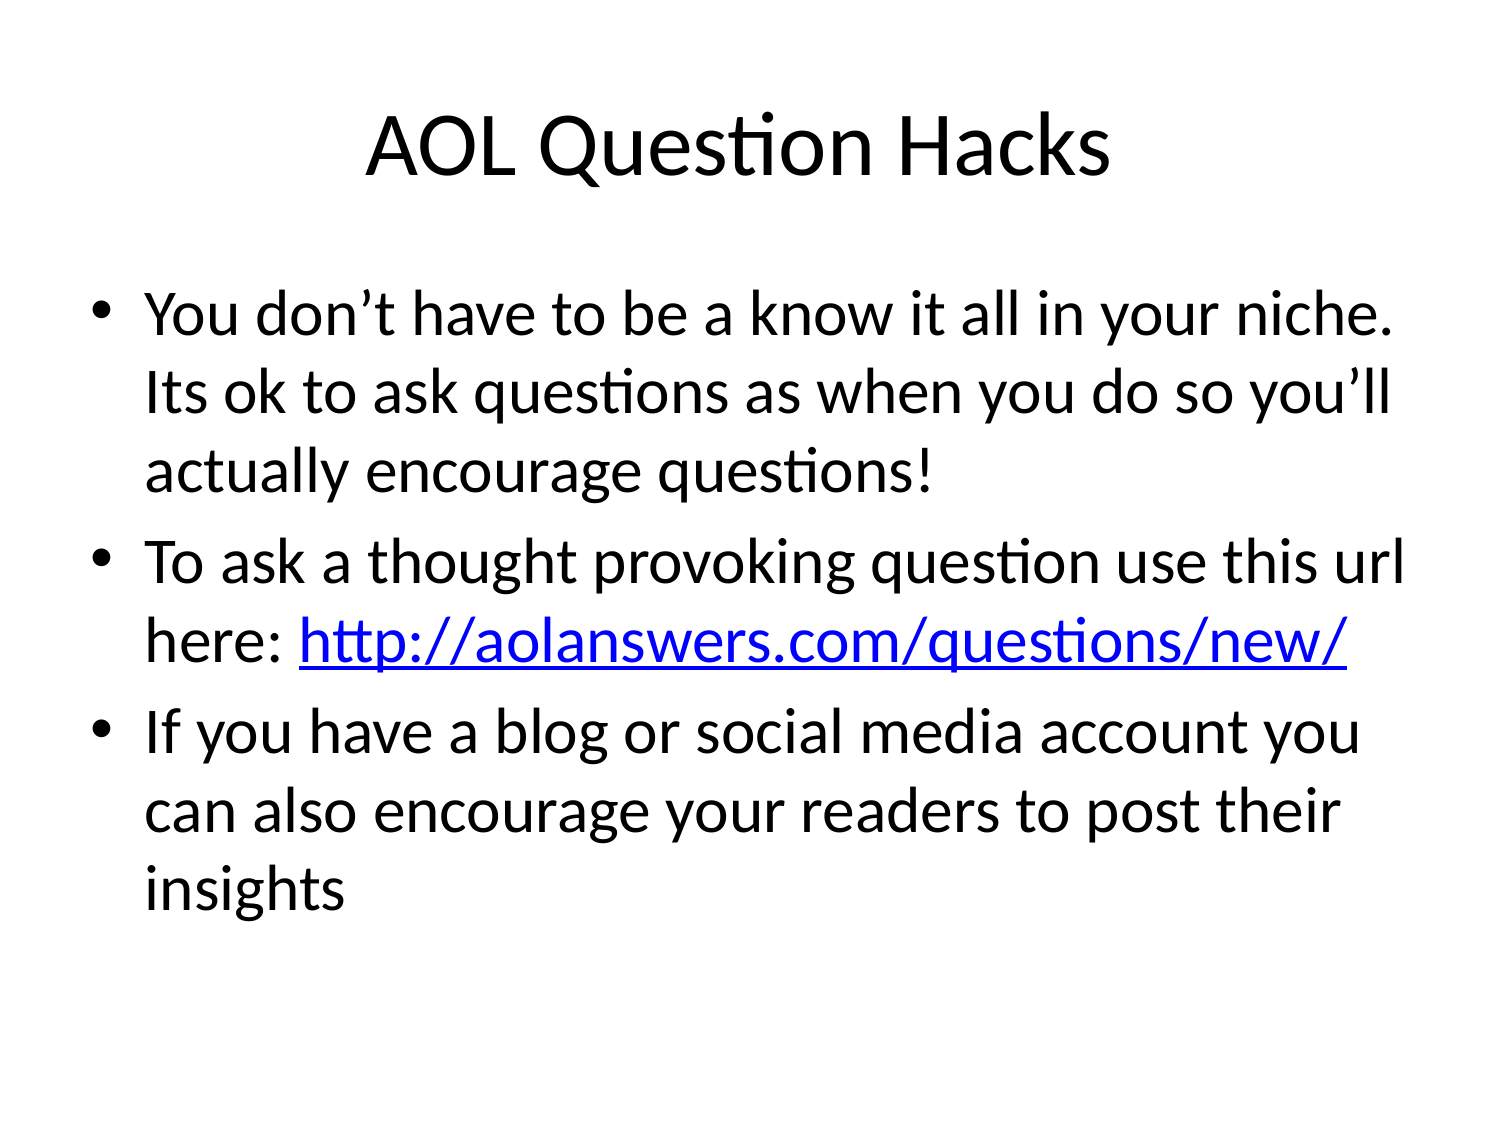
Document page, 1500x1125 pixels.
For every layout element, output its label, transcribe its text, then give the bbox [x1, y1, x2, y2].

title AOL Question Hacks [75, 45, 1425, 233]
list You don’t have to be a know it all in your niche. Its ok to ask questions as when you do so you’ll actually encourage questions! To ask a thought provoking question use this url here: http://aolanswers.com/questions/new/ If you have a blog or social media account you can also encourage your readers to post their insights [75, 262, 1425, 1005]
